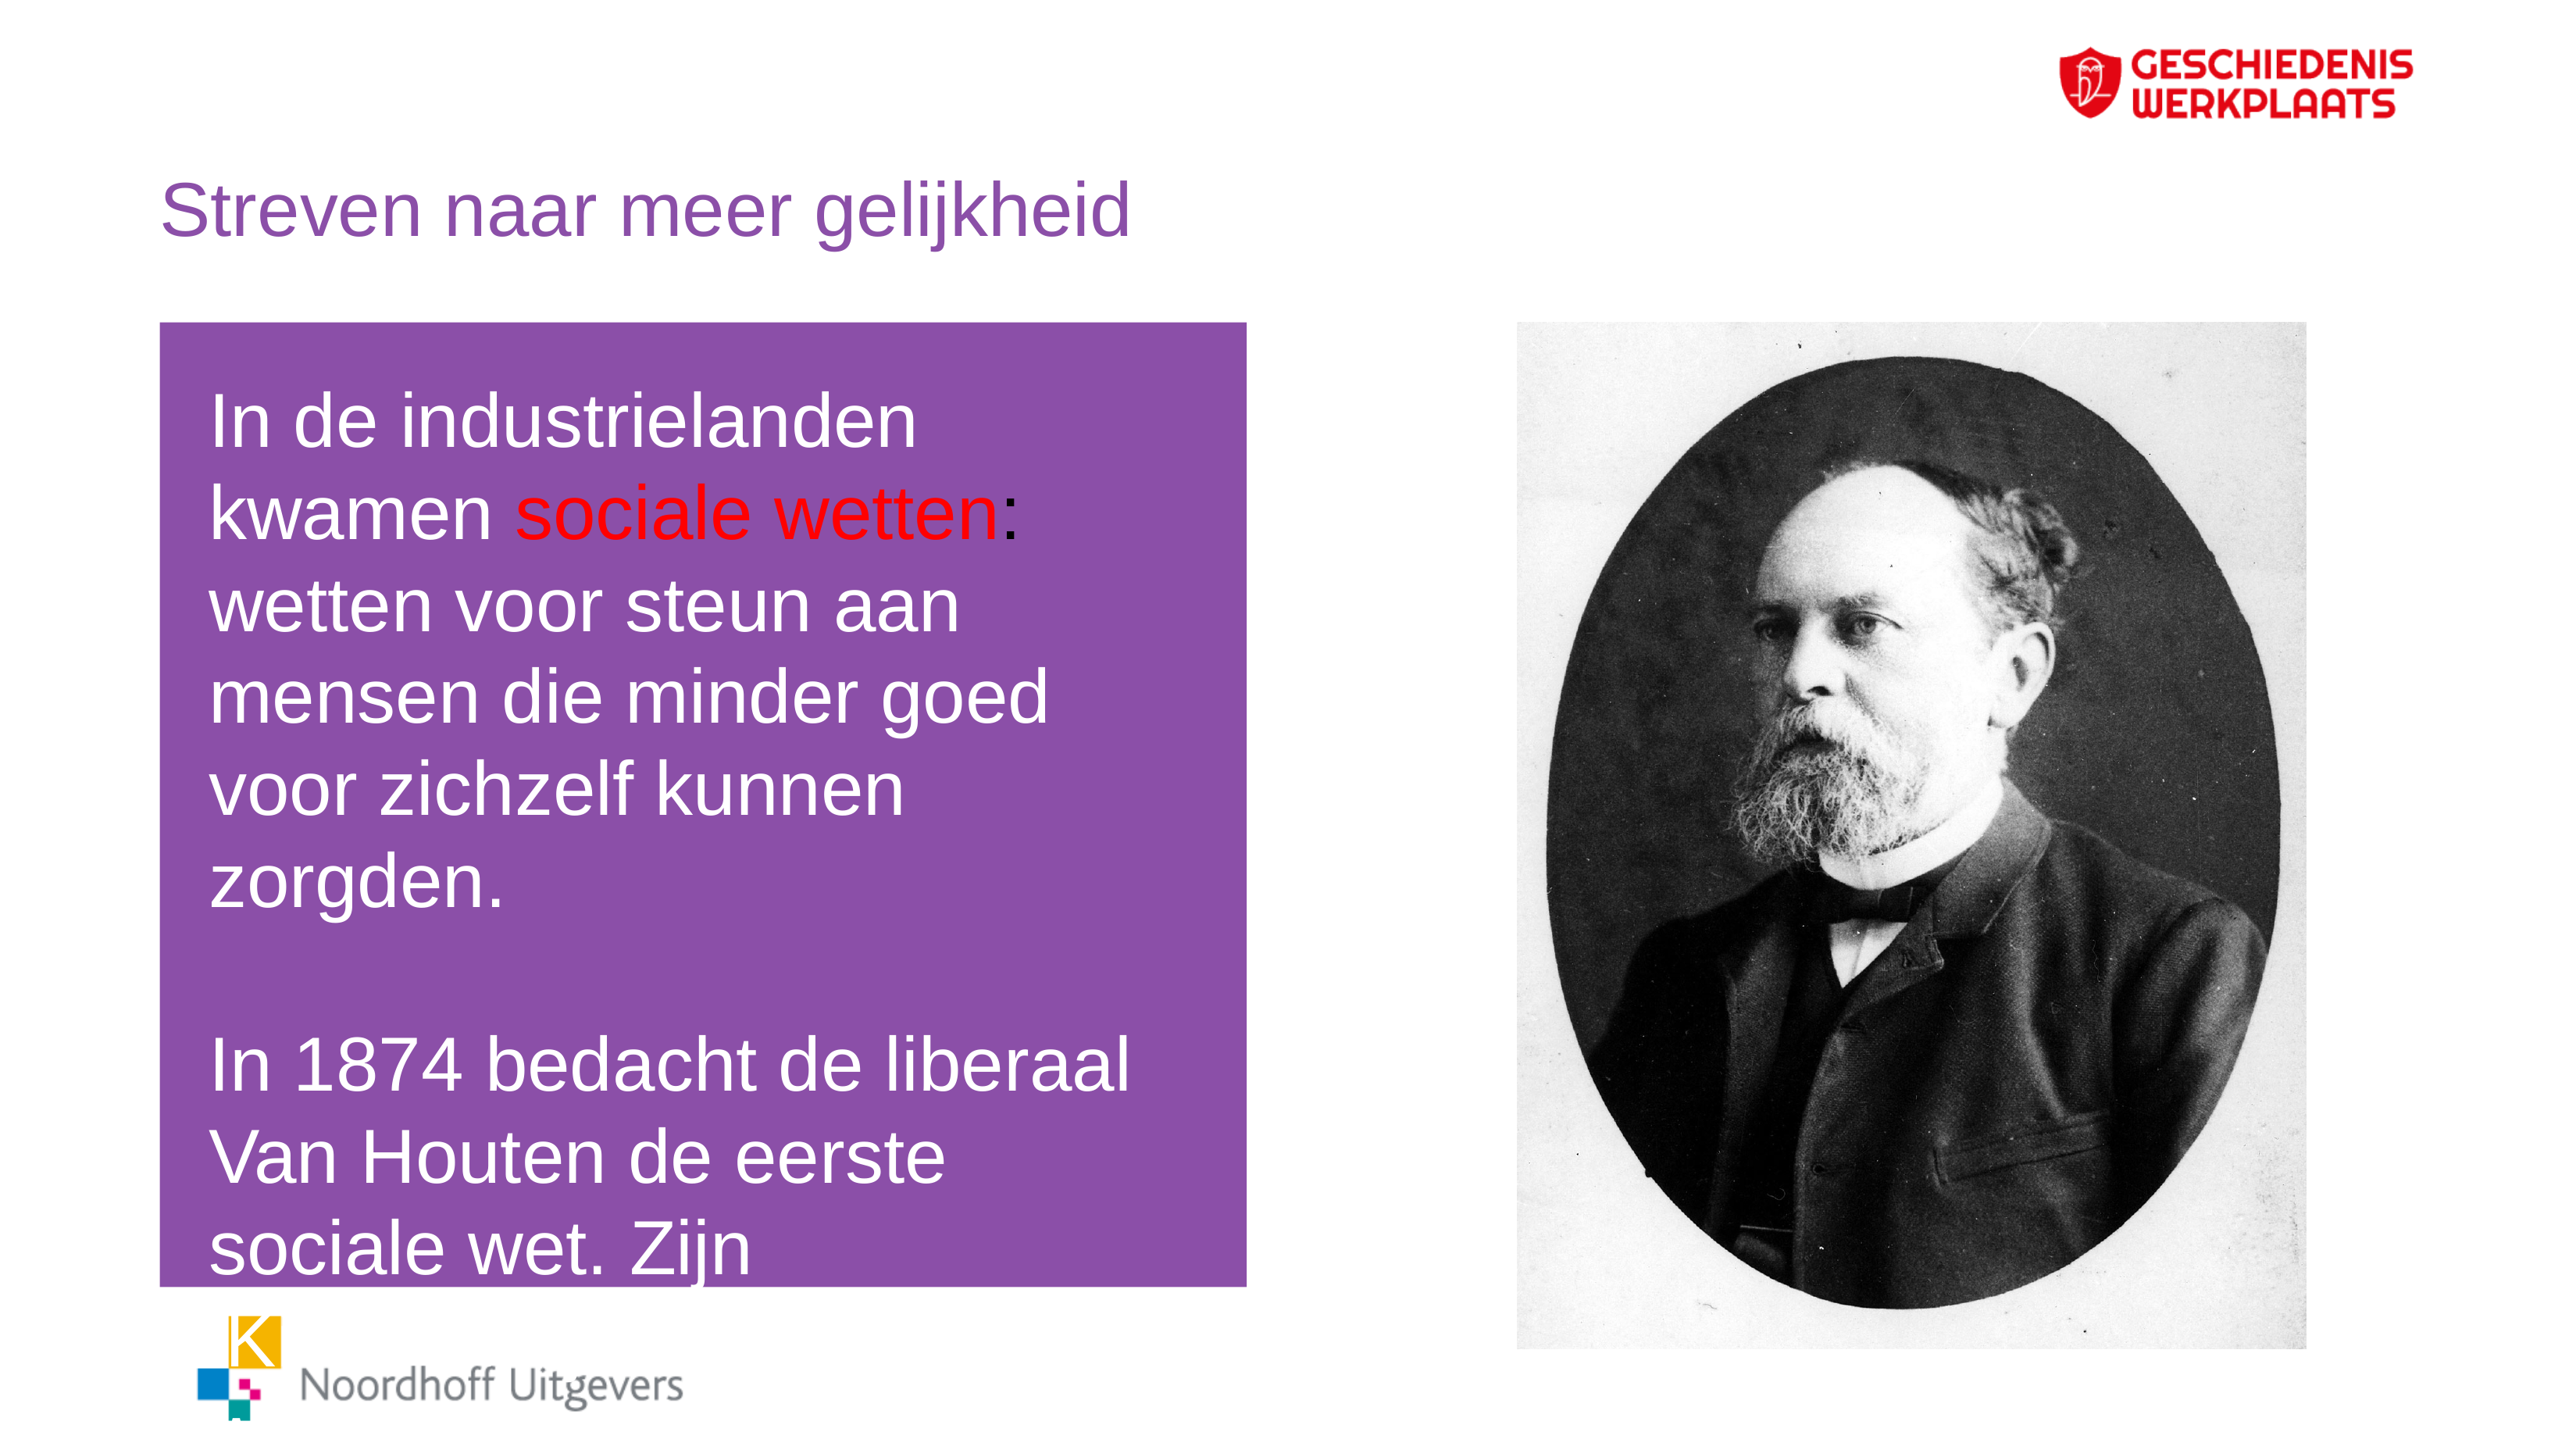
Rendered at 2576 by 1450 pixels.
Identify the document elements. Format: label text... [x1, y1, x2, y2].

picture [1517, 322, 2307, 1349]
list In de industrielanden kwamen sociale wetten: wetten voor steun aan mensen die minder goed voor zichzelf kunnen zorgden. In 1874 bedacht de liberaal Van Houten de eerste sociale wet. Zijn ‘Kinderwetje’ verbood werken onder de twaalf jaar in werkplaatsen en fabrieken. In 1901 werd onderwijs tot twaalf jaar verplicht en verdween kinderarbeid helemaal. (vervolg op volgende dia) [159, 322, 1247, 1288]
picture [159, 1288, 802, 1449]
picture [1610, 0, 2576, 161]
title Streven naar meer gelijkheid [159, 159, 2416, 266]
